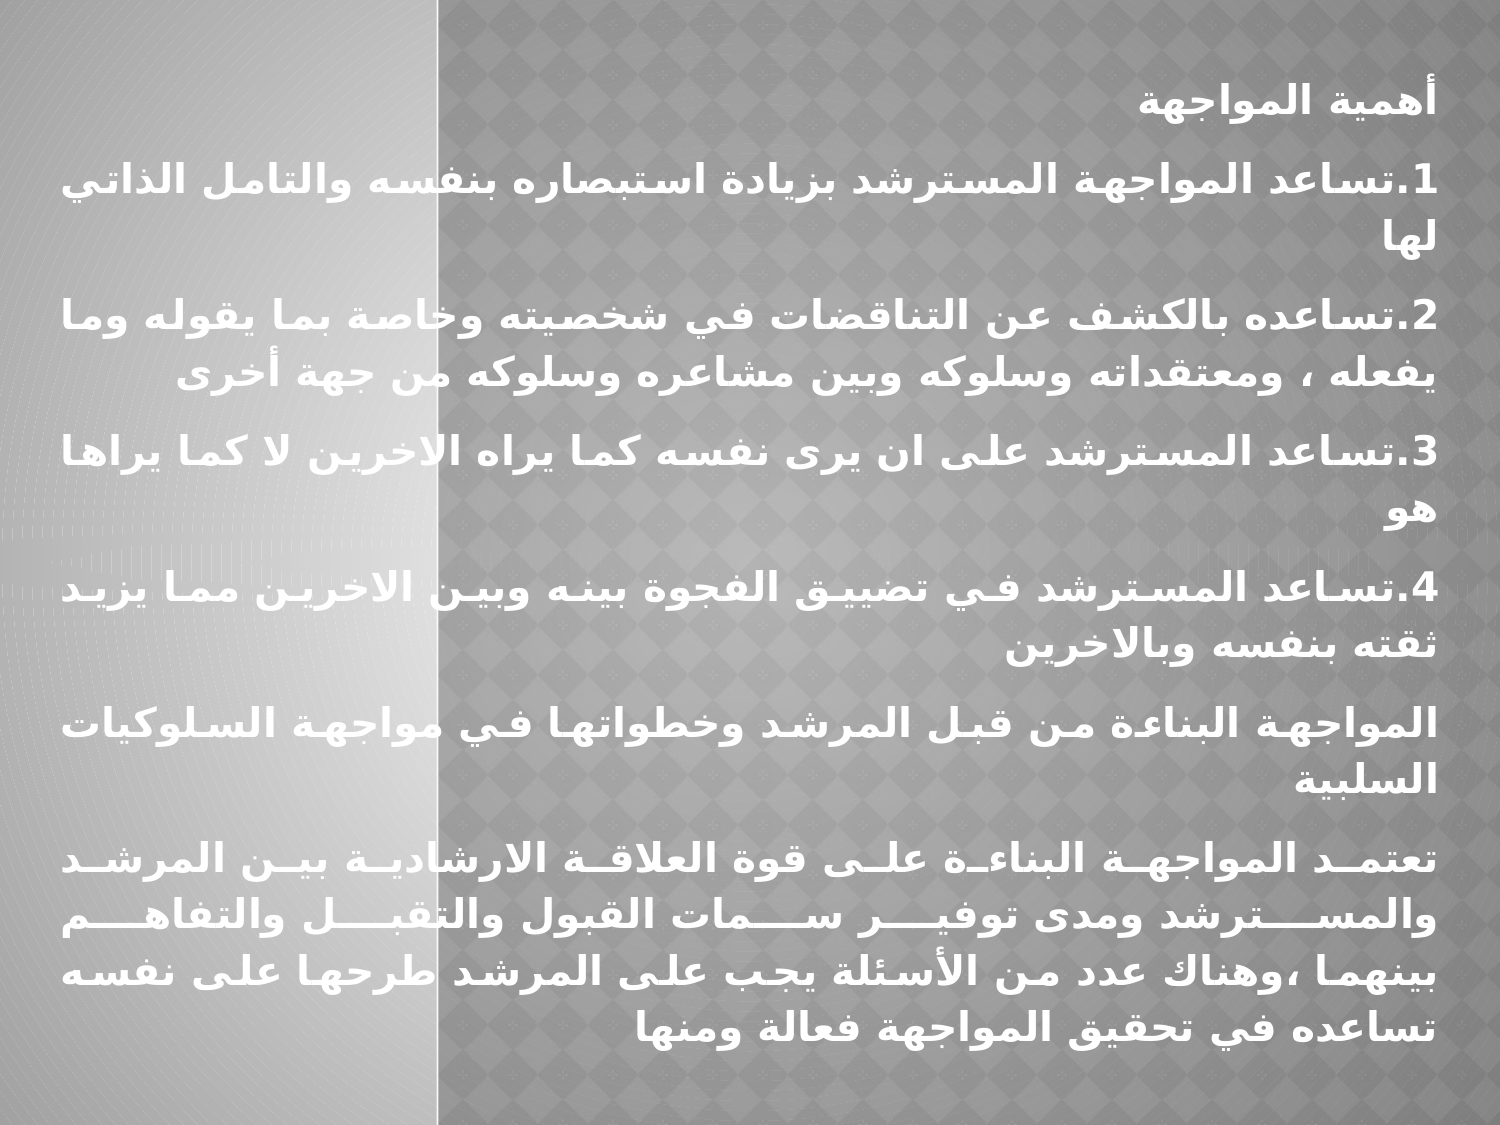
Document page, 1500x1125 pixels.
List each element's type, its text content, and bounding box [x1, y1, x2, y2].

subtitle أهمية المواجهة 1. تساعد المواجهة المسترشد بزيادة استبصاره بنفسه والتامل الذاتي لها 2. تساعده بالكشف عن التناقضات في شخصيته وخاصة بما يقوله وما يفعله ، ومعتقداته وسلوكه وبين مشاعره وسلوكه من جهة أخرى 3. تساعد المسترشد على ان يرى نفسه كما يراه الاخرين لا كما يراها هو 4. تساعد المسترشد في تضييق الفجوة بينه وبين الاخرين مما يزيد ثقته بنفسه وبالاخرين المواجهة البناءة من قبل المرشد وخطواتها في مواجهة السلوكيات السلبية تعتمد المواجهة البناءة على قوة العلاقة الارشادية بين المرشد والمسترشد ومدى توفير سمات القبول والتقبل والتفاهم بينهما ،وهناك عدد من الأسئلة يجب على المرشد طرحها على نفسه تساعده في تحقيق المواجهة فعالة ومنها [53, 66, 1447, 1071]
